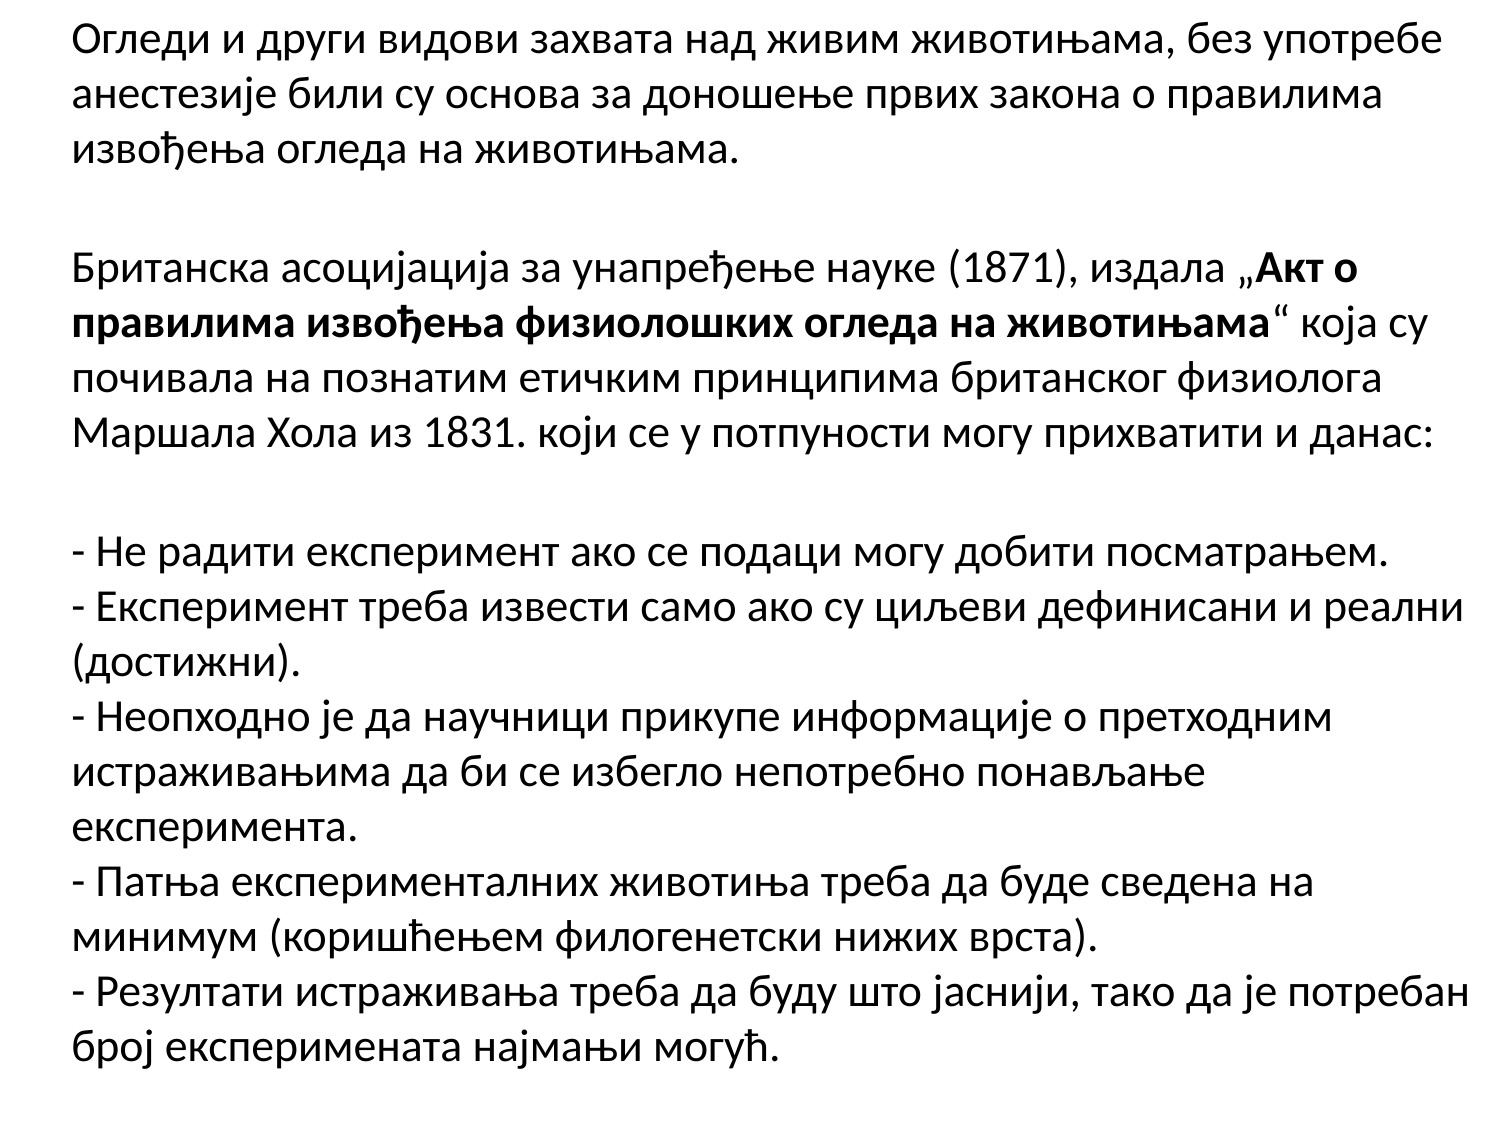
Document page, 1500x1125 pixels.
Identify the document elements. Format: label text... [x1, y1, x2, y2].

list Огледи и други видови захвата над живим животињама, без употребе анестезије били су основа за доношење првих закона о правилима извођења огледа на животињама. Британска асоцијација за унапређење науке (1871), издала „Акт о правилима извођења физиолошких огледа на животињама“ која су почивала на познатим етичким принципима британског физиолога Маршала Хола из 1831. који се у потпуности могу прихватити и данас: - Не радити експеримент ако се подаци могу добити посматрањем. - Експеримент треба извести само ако су циљеви дефинисани и реални (достижни). - Неопходно је да научници прикупе информације о претходним истраживањима да би се избегло непотребно понављање експеримента. - Патња експерименталних животиња треба да буде сведена на минимум (коришћењем филогенетски нижих врста). - Резултати истраживања треба да буду што јаснији, тако да је потребан број експеримената најмањи могућ. [0, 0, 1500, 797]
